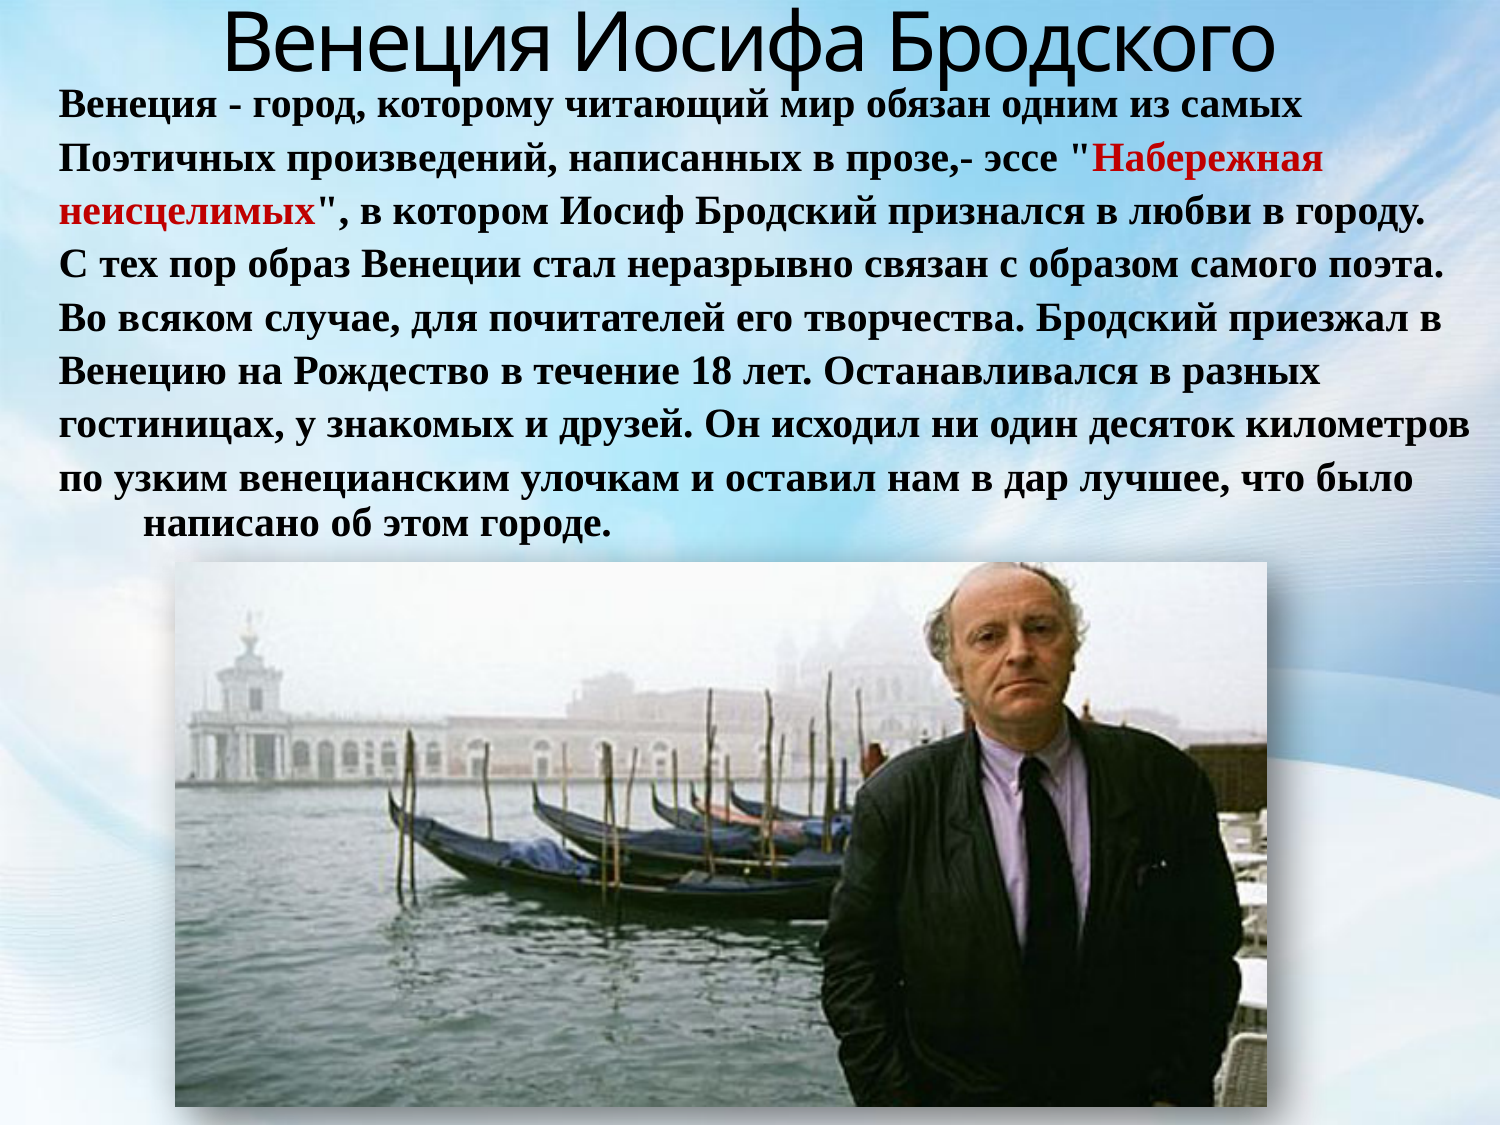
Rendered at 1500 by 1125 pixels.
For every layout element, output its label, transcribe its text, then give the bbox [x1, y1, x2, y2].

picture [0, 0, 1500, 1125]
list Венеция - город, которому читающий мир обязан одним из самых Поэтичных произведений, написанных в прозе,- эссе "Набережная неисцелимых", в котором Иосиф Бродский признался в любви в городу. С тех пор образ Венеции стал неразрывно связан с образом самого поэта. Во всяком случае, для почитателей его творчества. Бродский приезжал в Венецию на Рождество в течение 18 лет. Останавливался в разных гостиницах, у знакомых и друзей. Он исходил ни один десяток километров по узким венецианским улочкам и оставил нам в дар лучшее, что было написано об этом городе. [58, 81, 1473, 622]
title Венеция Иосифа Бродского [62, 0, 1438, 81]
